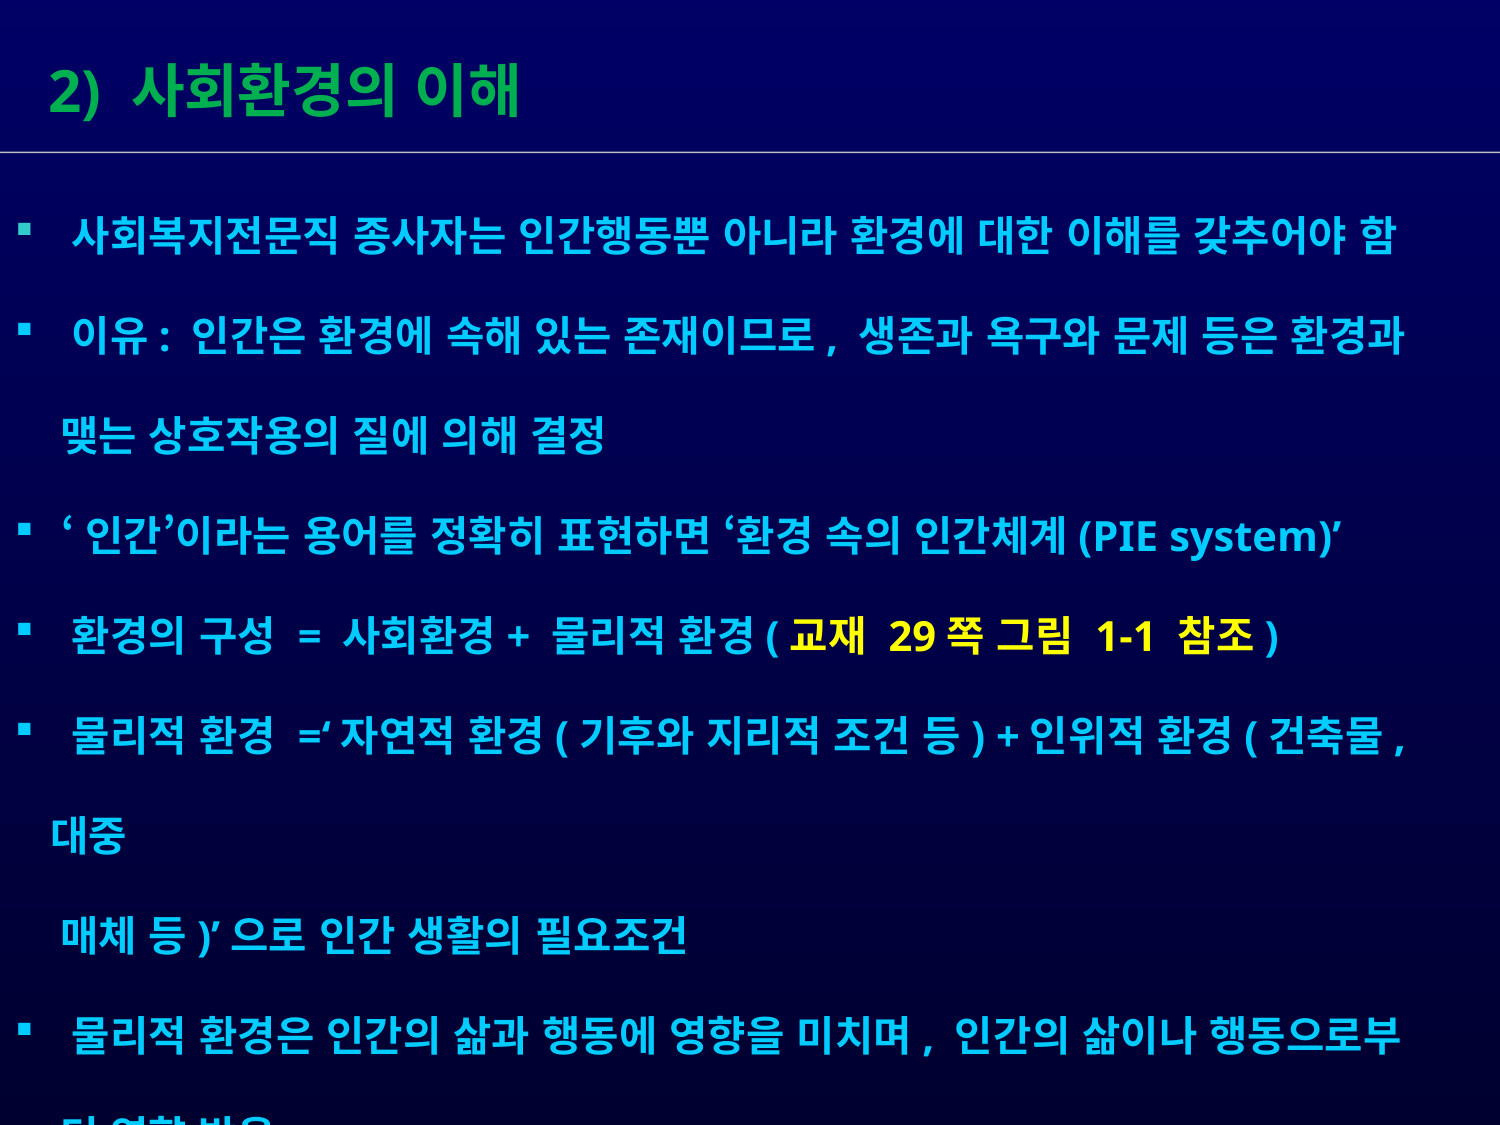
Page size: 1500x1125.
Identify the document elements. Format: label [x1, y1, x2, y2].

text_box [0, 46, 1500, 1125]
